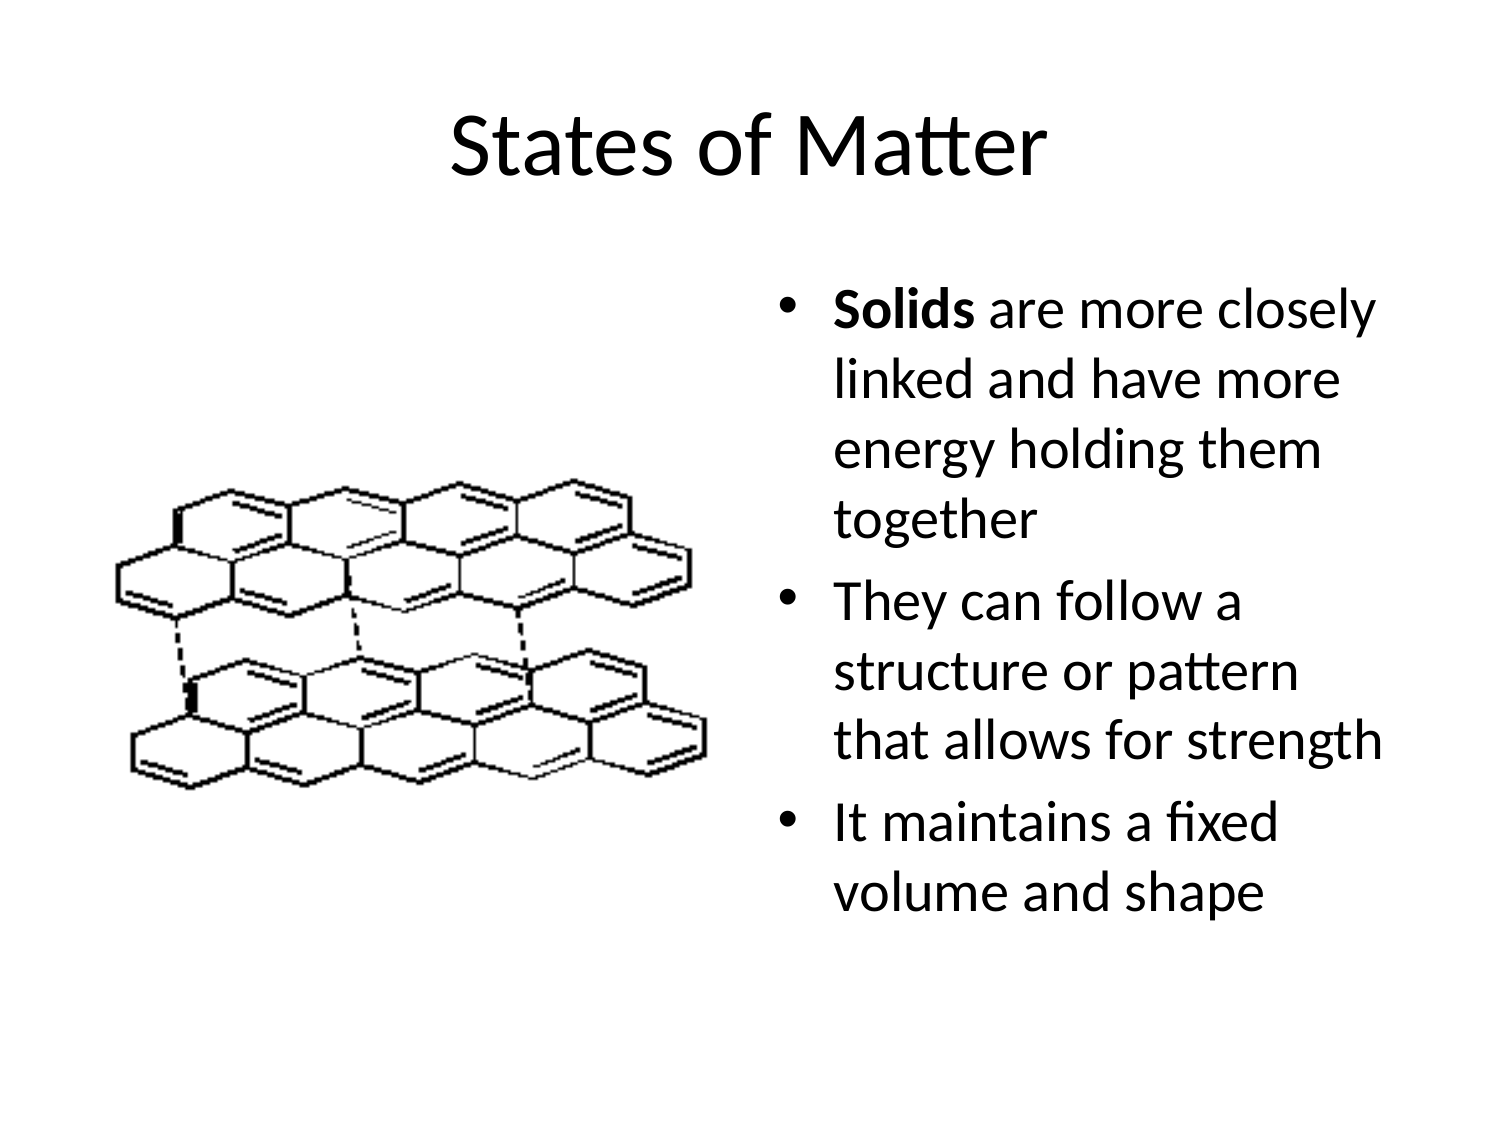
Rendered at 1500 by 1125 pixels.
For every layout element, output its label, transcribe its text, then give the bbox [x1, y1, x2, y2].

title States of Matter [75, 45, 1425, 233]
list Solids are more closely linked and have more energy holding them together They can follow a structure or pattern that allows for strength It maintains a fixed volume and shape [762, 262, 1425, 1005]
picture [99, 462, 726, 808]
